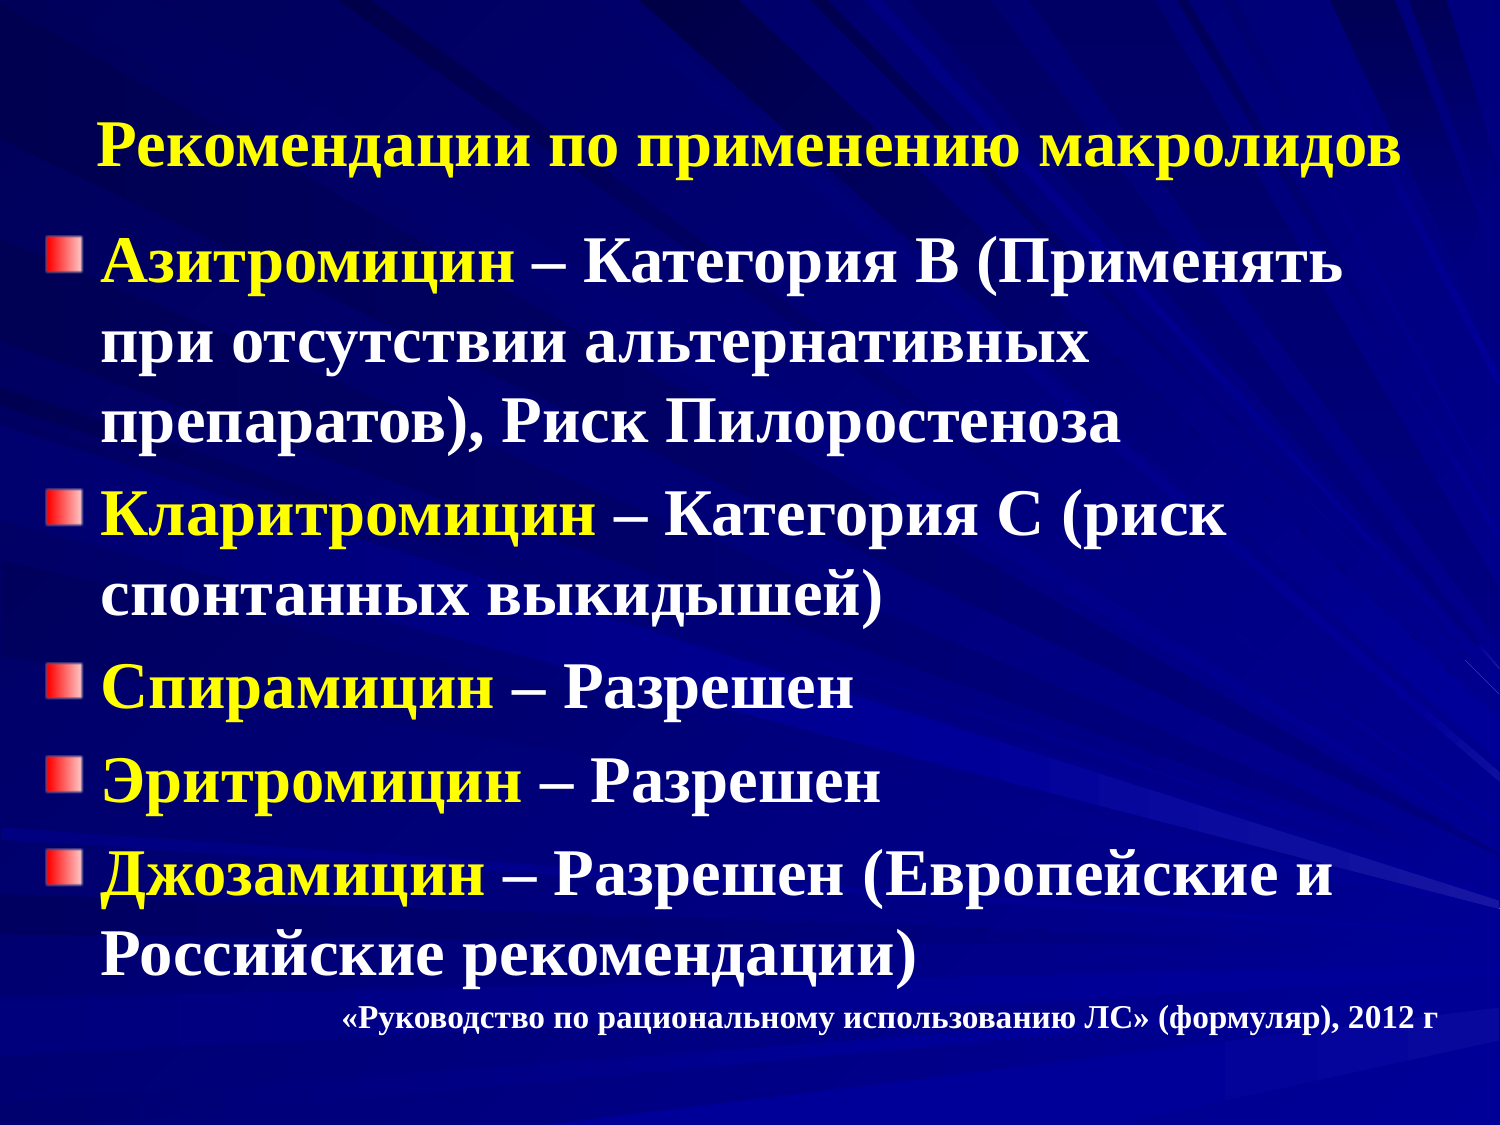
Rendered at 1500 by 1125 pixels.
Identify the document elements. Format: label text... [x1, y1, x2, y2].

title Рекомендации по применению макролидов [0, 45, 1500, 234]
picture [44, 661, 87, 703]
picture [44, 847, 87, 890]
picture [44, 754, 87, 797]
picture [44, 487, 87, 530]
picture [44, 234, 87, 277]
list Азитромицин – Категория В (Применять при отсутствии альтернативных препаратов), Риск Пилоростеноза Кларитромицин – Категория С (риск спонтанных выкидышей) Спирамицин – Разрешен Эритромицин – Разрешен Джозамицин – Разрешен (Европейские и Российские рекомендации) «Руководство по рациональному использованию ЛС» (формуляр), 2012 г [29, 207, 1471, 1095]
